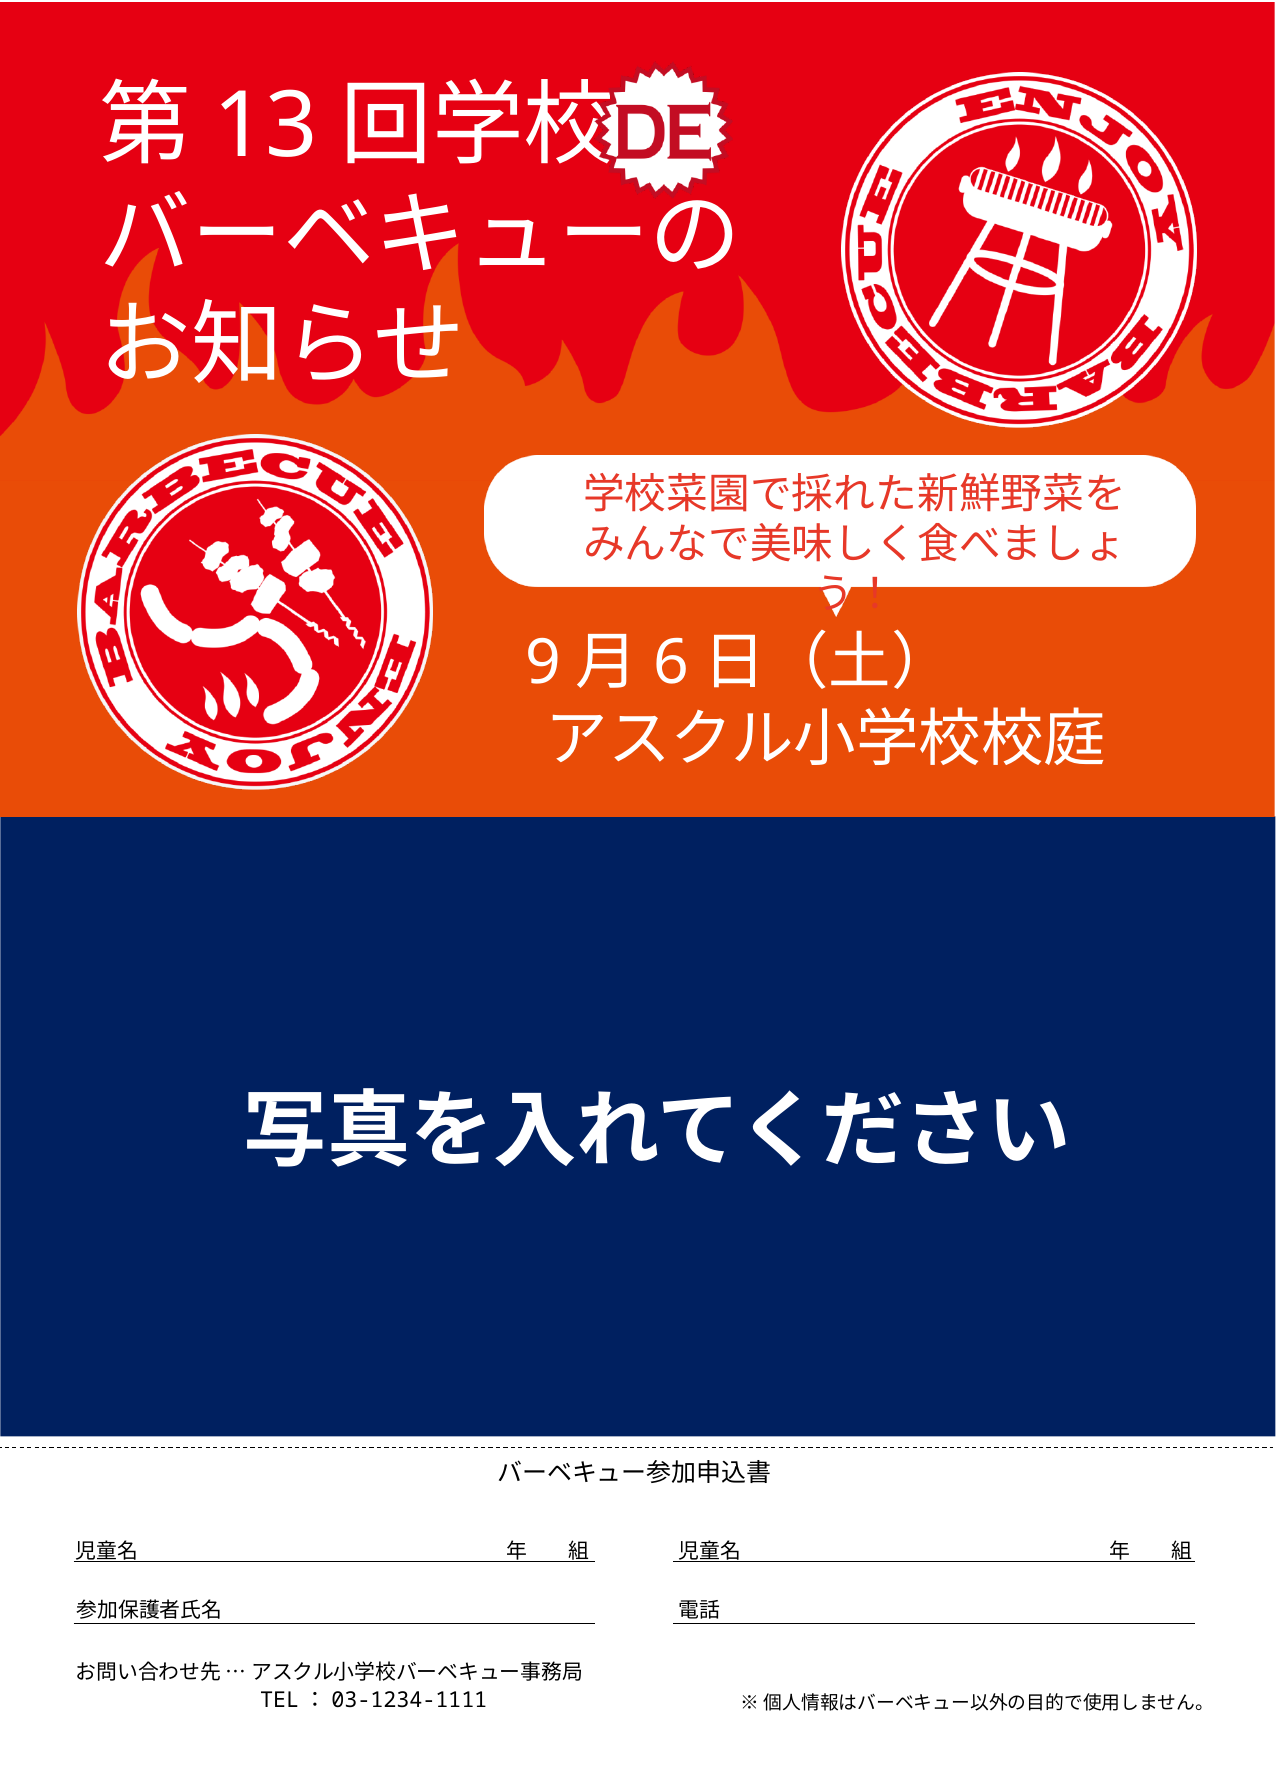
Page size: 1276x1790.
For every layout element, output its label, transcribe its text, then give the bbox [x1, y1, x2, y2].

text_box 年 組 [1094, 1529, 1208, 1570]
text_box TEL：03‐1234‐1111 [245, 1678, 503, 1720]
text_box 児童名 [60, 1529, 153, 1570]
text_box ※個人情報はバーベキュー以外の目的で使用しません。 [725, 1683, 1237, 1721]
text_box 参加保護者氏名 [62, 1589, 238, 1630]
text_box お問い合わせ先 … アスクル小学校バーベキュー事務局 [61, 1651, 699, 1691]
picture [0, 2, 1275, 818]
text_box 児童名 [664, 1529, 757, 1570]
text_box バーベキュー参加申込書 [482, 1449, 788, 1494]
text_box 年 組 [491, 1529, 605, 1570]
text_box 写真を入れてください [0, 815, 1276, 1437]
text_box 電話 [663, 1589, 736, 1630]
